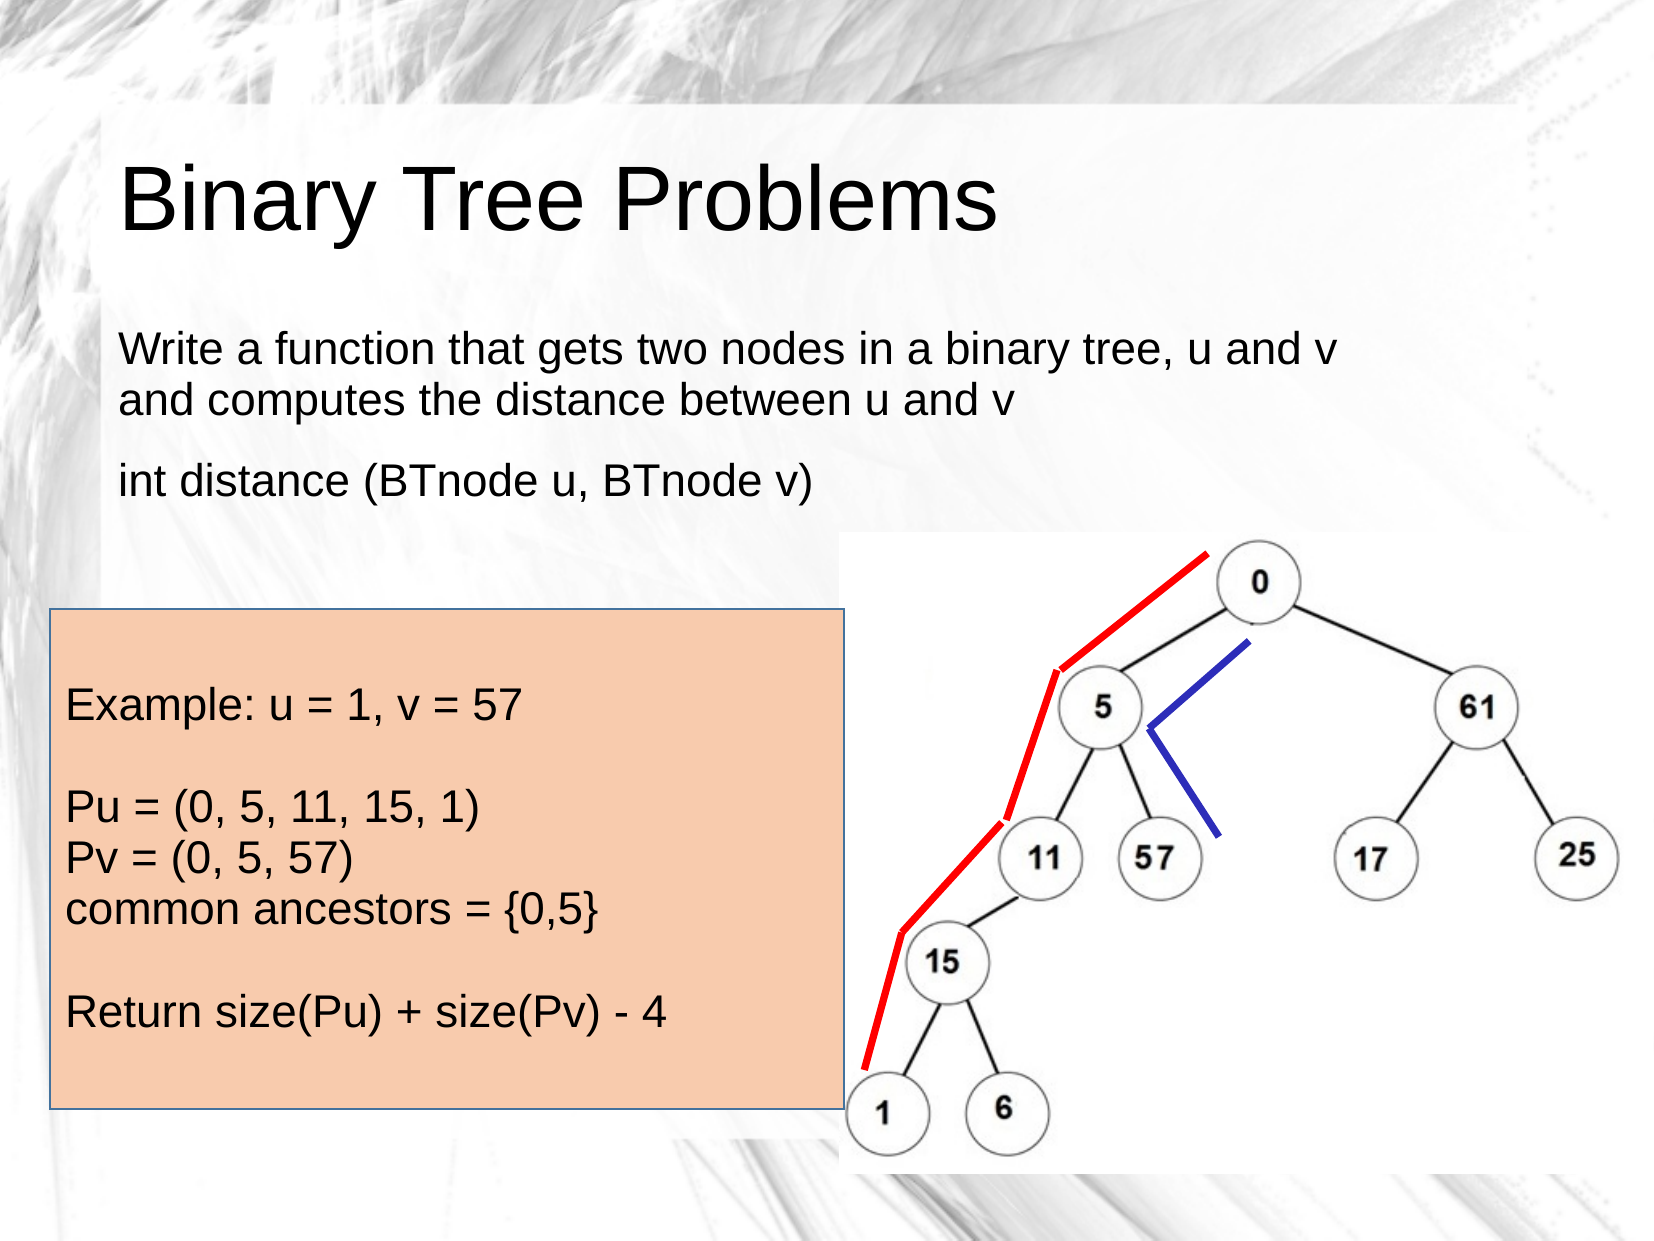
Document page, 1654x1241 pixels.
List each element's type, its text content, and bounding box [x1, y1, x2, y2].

picture [0, 0, 1654, 1241]
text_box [1148, 640, 1250, 729]
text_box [1006, 669, 1057, 820]
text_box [901, 822, 1002, 933]
text_box Example: u = 1, v = 57 Pu = (0, 5, 11, 15, 1) Pv = (0, 5, 57) common ancestors = {0,5} Return size(Pu) + size(Pv) - 4 [49, 608, 839, 1109]
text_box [864, 932, 902, 1070]
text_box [1060, 553, 1208, 670]
title Binary Tree Problems [118, 93, 1506, 299]
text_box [1148, 729, 1219, 837]
list Write a function that gets two nodes in a binary tree, u and v and computes the distance between u and v int distance (BTnode u, BTnode v) [118, 319, 1571, 608]
